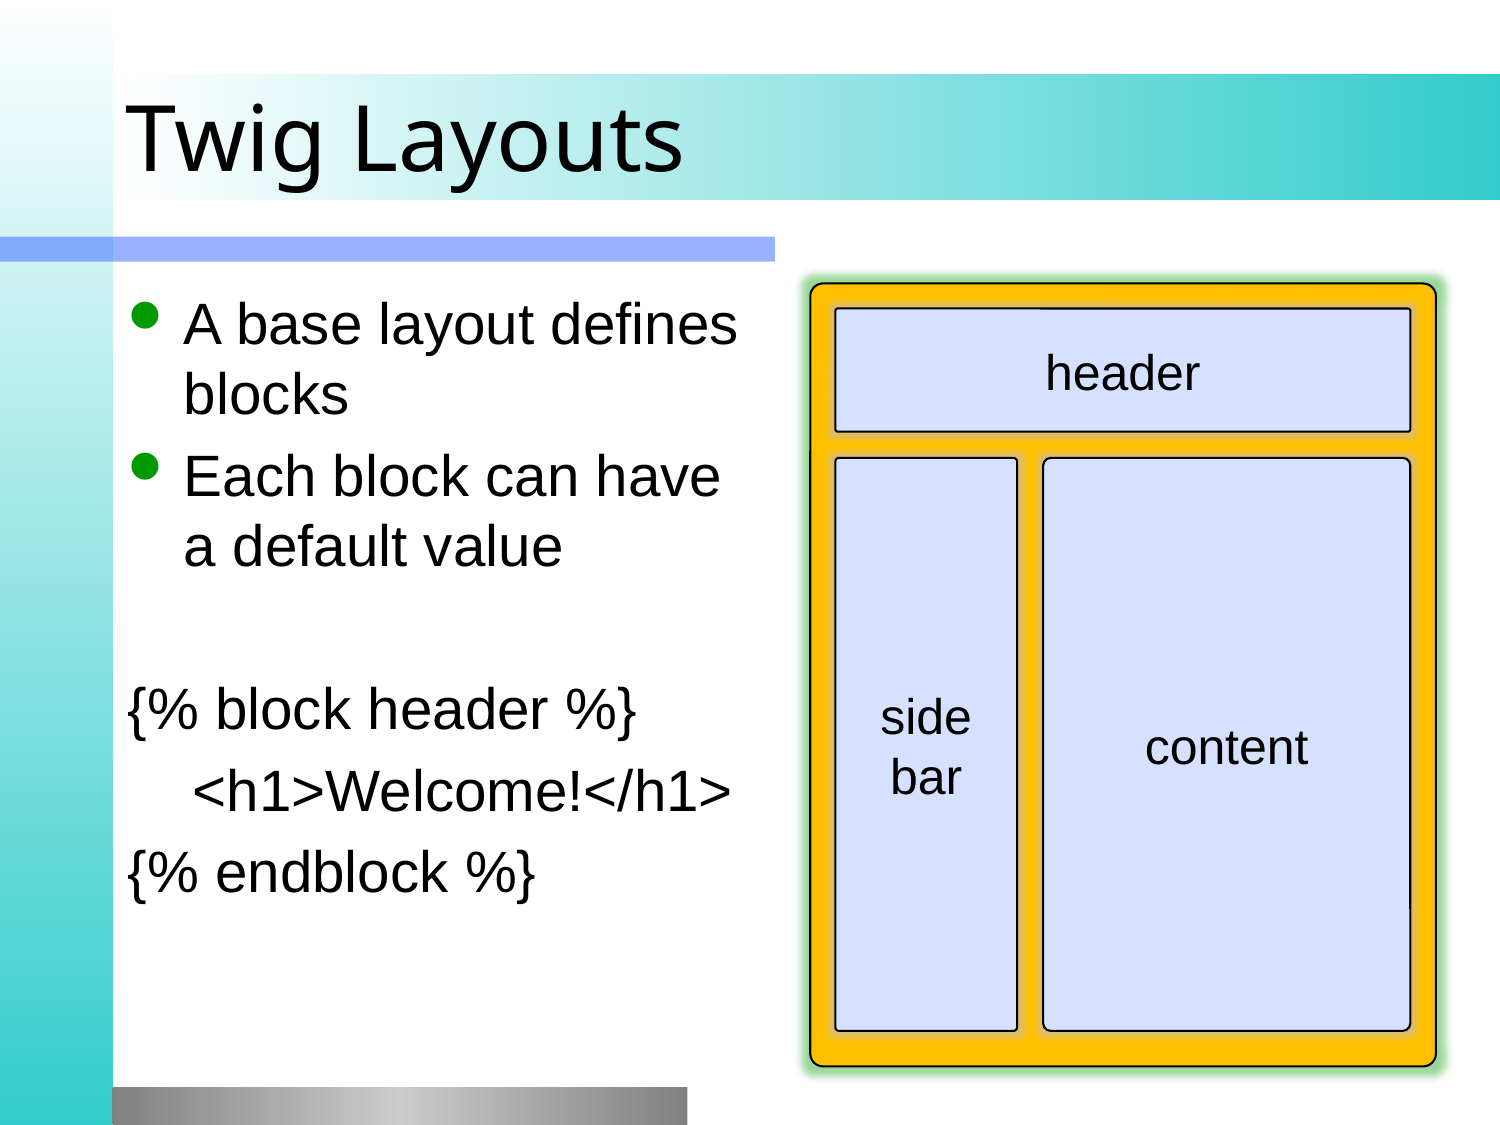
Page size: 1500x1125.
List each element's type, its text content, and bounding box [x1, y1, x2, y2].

text_box side bar [835, 457, 1018, 1031]
text_box content [1043, 457, 1411, 1031]
list A base layout defines blocks Each block can have a default value {% block header %} <h1>Welcome!</h1> {% endblock %} [112, 278, 760, 1073]
text_box [810, 283, 1436, 1067]
text_box header [835, 308, 1411, 432]
title Twig Layouts [110, 40, 1386, 229]
